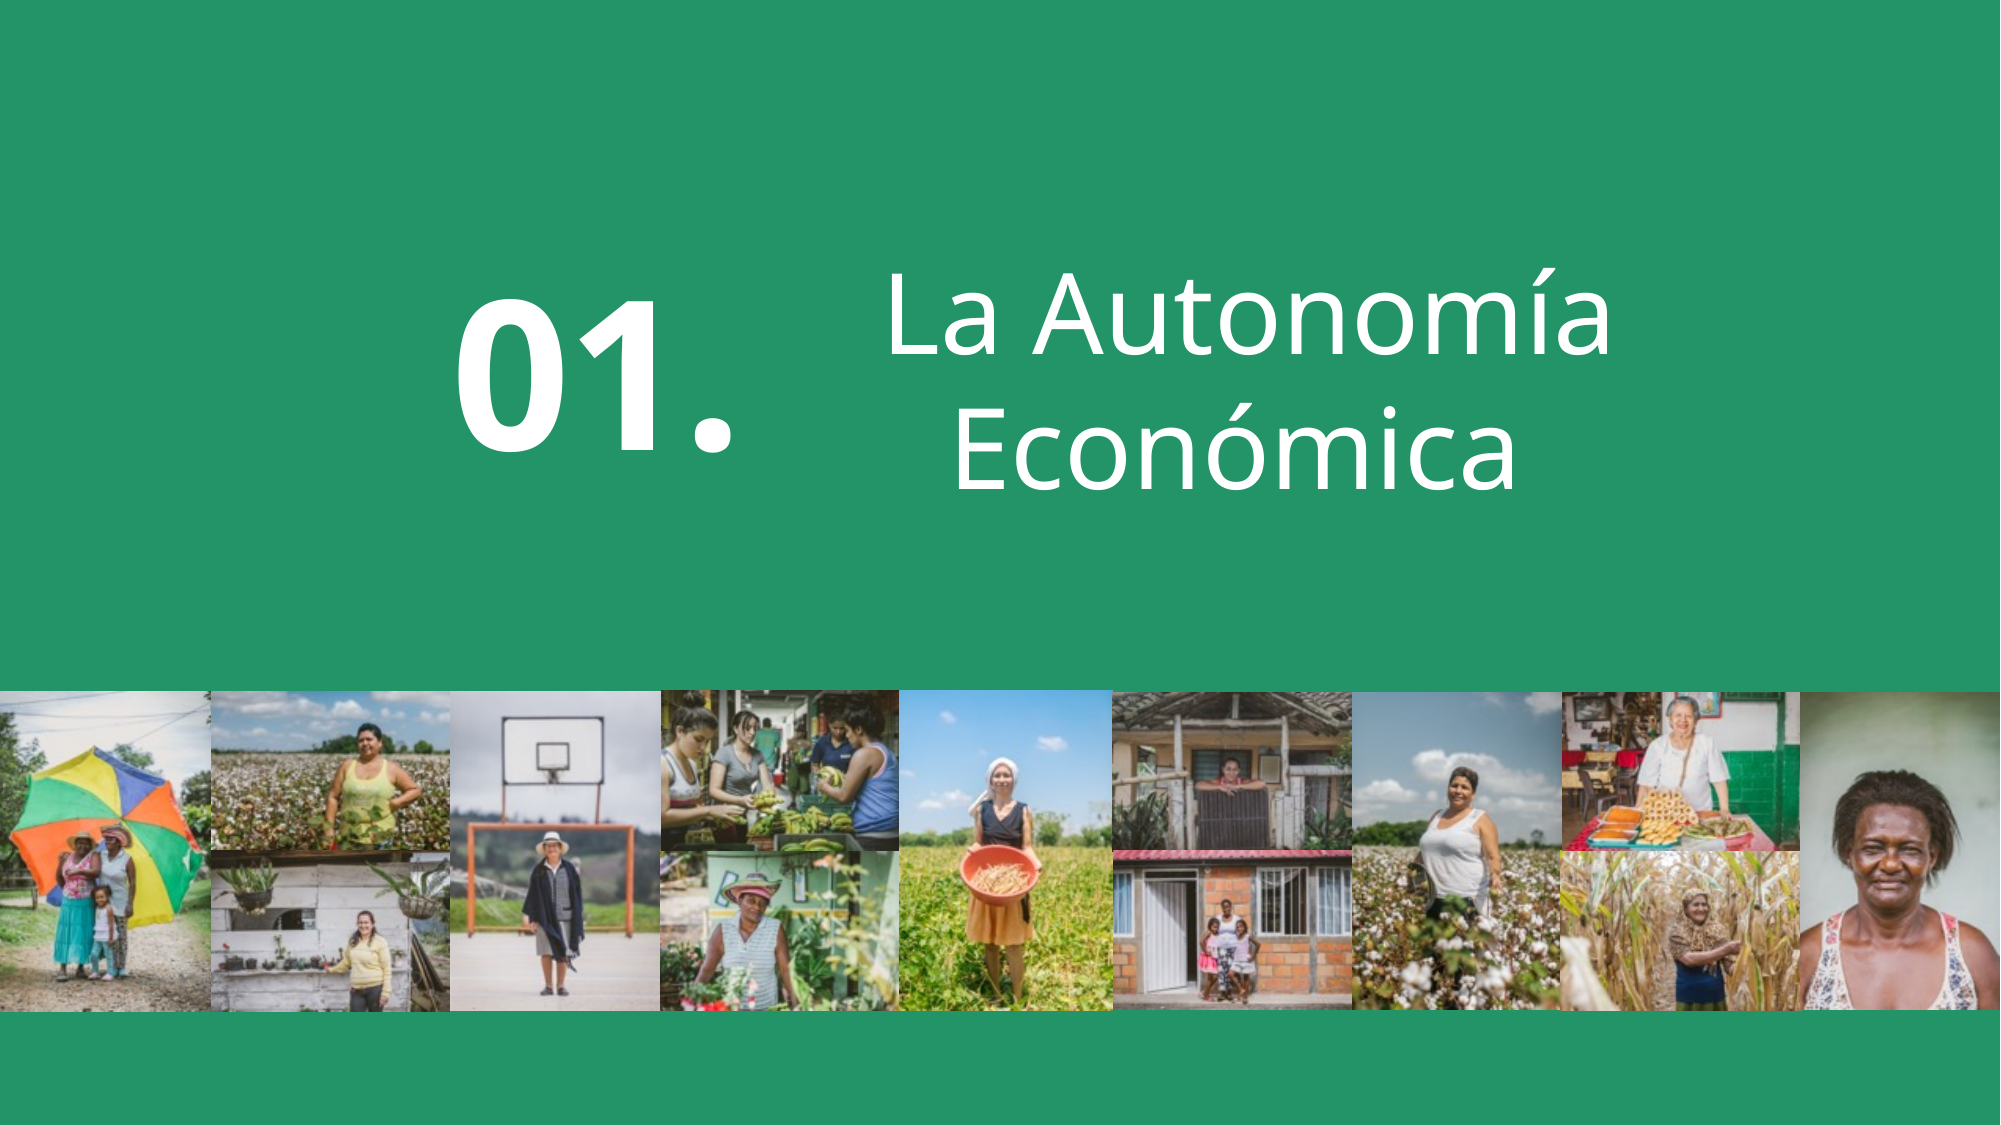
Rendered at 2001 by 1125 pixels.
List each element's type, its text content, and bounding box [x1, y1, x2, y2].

text_box 01. [437, 234, 758, 500]
text_box La Autonomía Económica [820, 234, 1679, 520]
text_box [0, 690, 2000, 1012]
